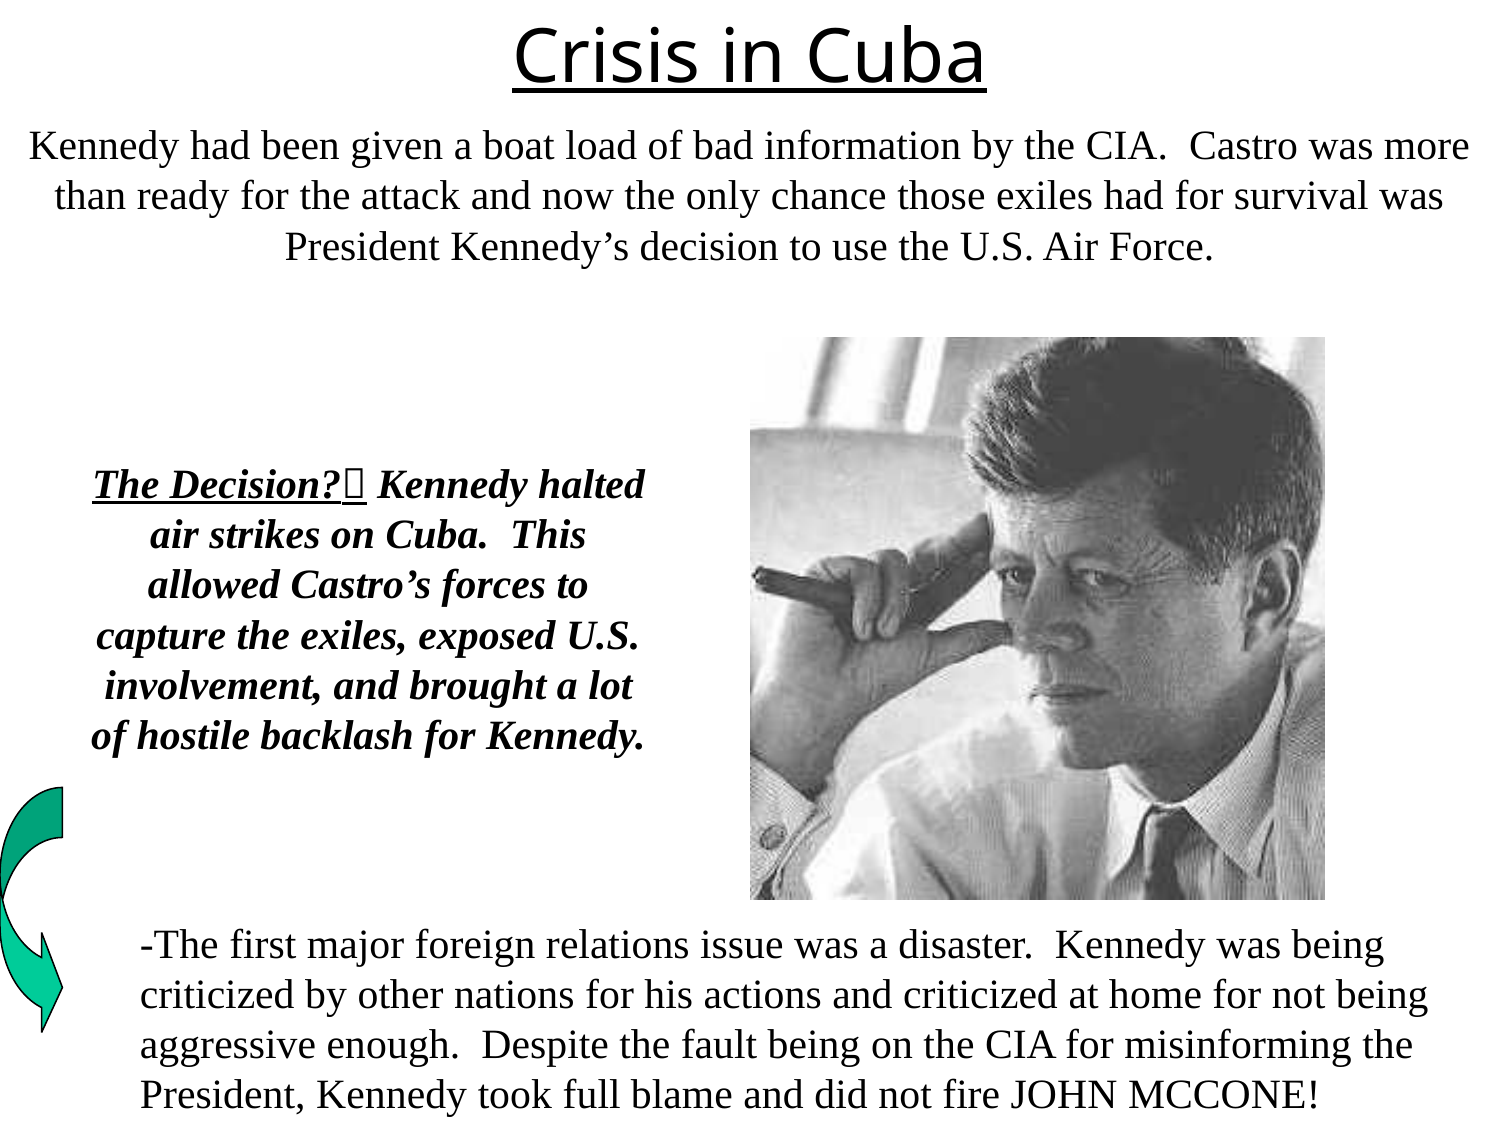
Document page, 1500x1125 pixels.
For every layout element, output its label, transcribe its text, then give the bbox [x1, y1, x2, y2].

text_box -The first major foreign relations issue was a disaster. Kennedy was being criticized by other nations for his actions and criticized at home for not being aggressive enough. Despite the fault being on the CIA for misinforming the President, Kennedy took full blame and did not fire JOHN MCCONE! [124, 909, 1463, 1125]
text_box The Decision? Kennedy halted air strikes on Cuba. This allowed Castro’s forces to capture the exiles, exposed U.S. involvement, and brought a lot of hostile backlash for Kennedy. [74, 449, 663, 765]
picture [749, 337, 1326, 901]
text_box [0, 787, 63, 1033]
text_box Crisis in Cuba Kennedy had been given a boat load of bad information by the CIA. Castro was more than ready for the attack and now the only chance those exiles had for survival was President Kennedy’s decision to use the U.S. Air Force. [0, 0, 1500, 276]
